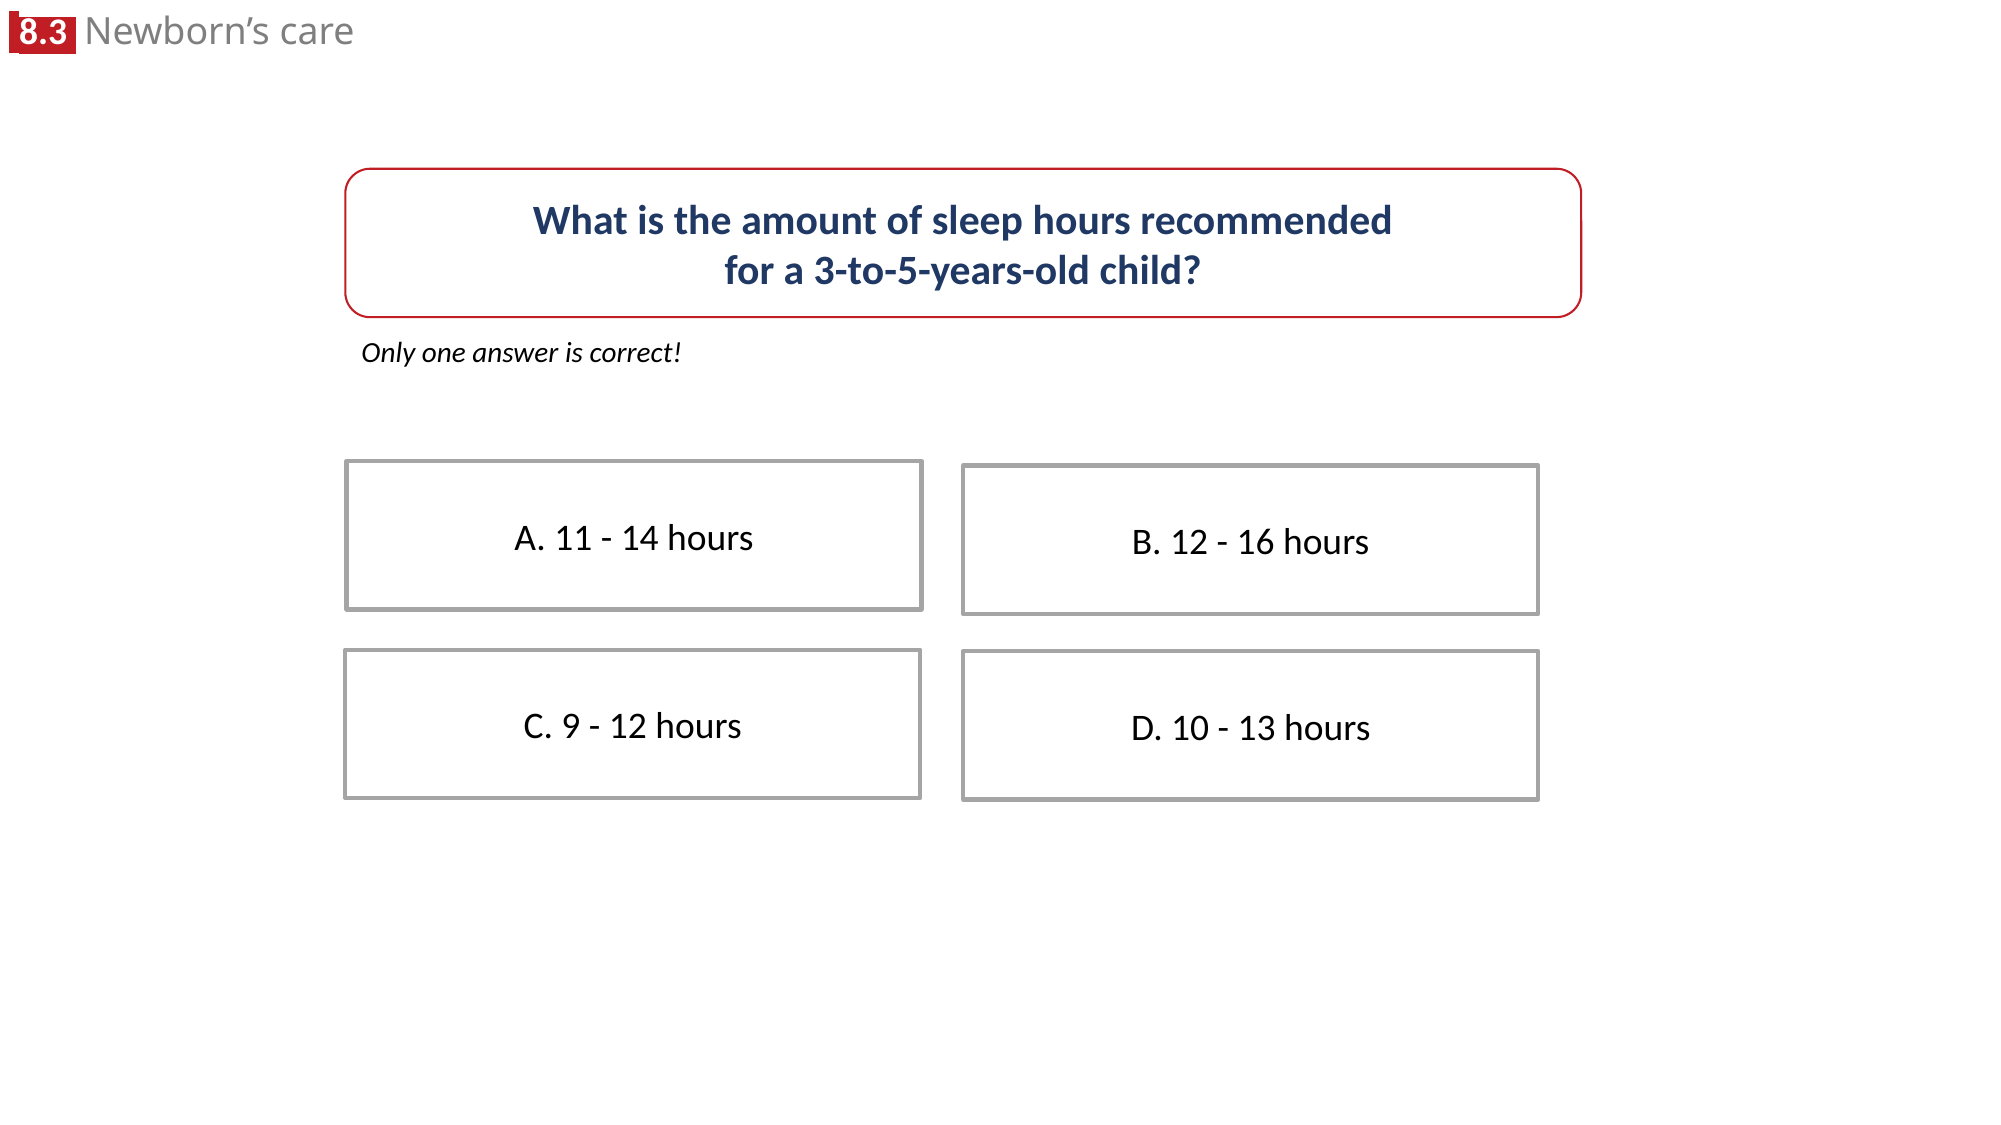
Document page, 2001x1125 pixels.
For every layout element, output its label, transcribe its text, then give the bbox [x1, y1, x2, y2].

text_box A. 11 - 14 hours [344, 459, 924, 612]
text_box D. 10 - 13 hours [961, 649, 1540, 802]
text_box Only one answer is correct! [346, 325, 700, 376]
text_box B. 12 - 16 hours [961, 463, 1540, 616]
text_box What is the amount of sleep hours recommended for a 3-to-5-years-old child? [345, 168, 1582, 318]
text_box C. 9 - 12 hours [343, 648, 922, 800]
